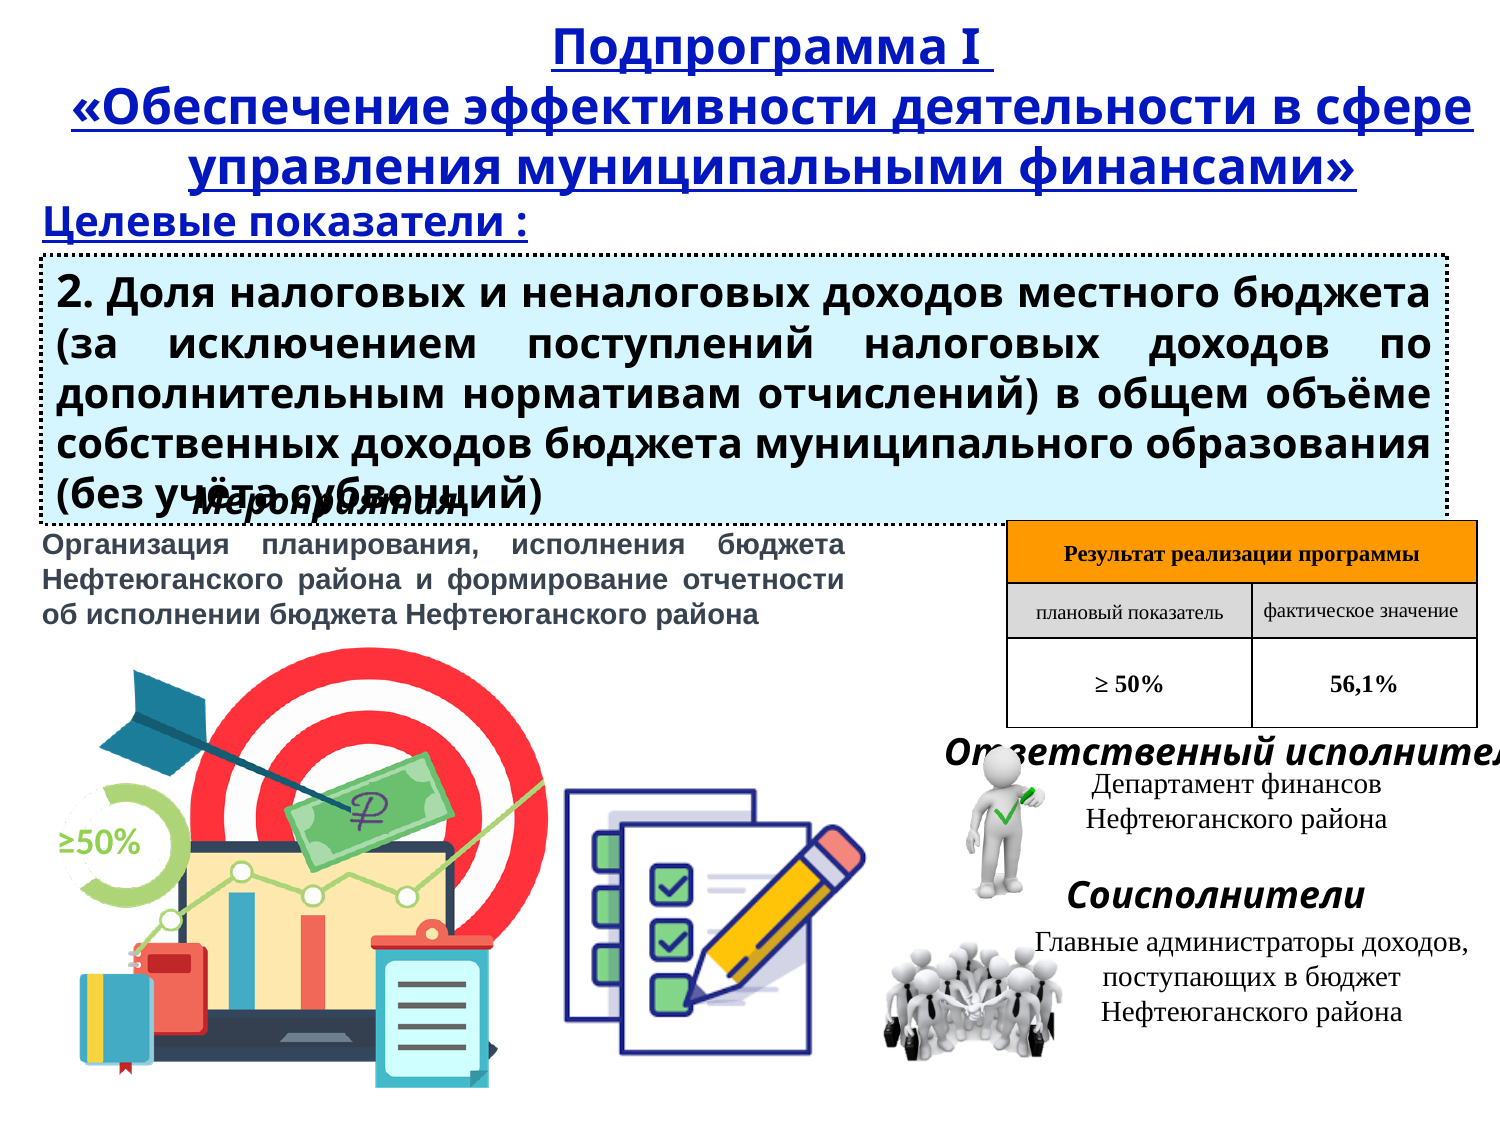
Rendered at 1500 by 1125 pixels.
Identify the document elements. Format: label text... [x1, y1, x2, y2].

text_box 2. Доля налоговых и неналоговых доходов местного бюджета (за исключением поступлений налоговых доходов по дополнительным нормативам отчислений) в общем объёме собственных доходов бюджета муниципального образования (без учёта субвенций) [41, 254, 1447, 525]
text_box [40, 633, 555, 1098]
picture [555, 745, 1071, 1098]
text_box Подпрограмма I «Обеспечение эффективности деятельности в сфере управления муниципальными финансами» Целевые показатели : [27, 7, 1500, 253]
table_cell 56,1% [1253, 639, 1476, 727]
text_box Мероприятия [176, 469, 473, 517]
table_cell фактическое значение [1253, 584, 1476, 637]
text_box Главные администраторы доходов, поступающих в бюджет Нефтеюганского района [1019, 914, 1485, 1035]
table_header Результат реализации программы [1008, 521, 1476, 582]
table_cell ≥ 50% [1008, 639, 1251, 727]
text_box Организация планирования, исполнения бюджета Нефтеюганского района и формирование отчетности об исполнении бюджета Нефтеюганского района [27, 517, 861, 638]
text_box Департамент финансов Нефтеюганского района [1049, 757, 1440, 842]
picture [966, 746, 1045, 900]
text_box Соисполнители [1051, 863, 1381, 914]
table_cell плановый показатель [1008, 584, 1251, 637]
text_box Ответственный исполнитель [929, 720, 1500, 781]
